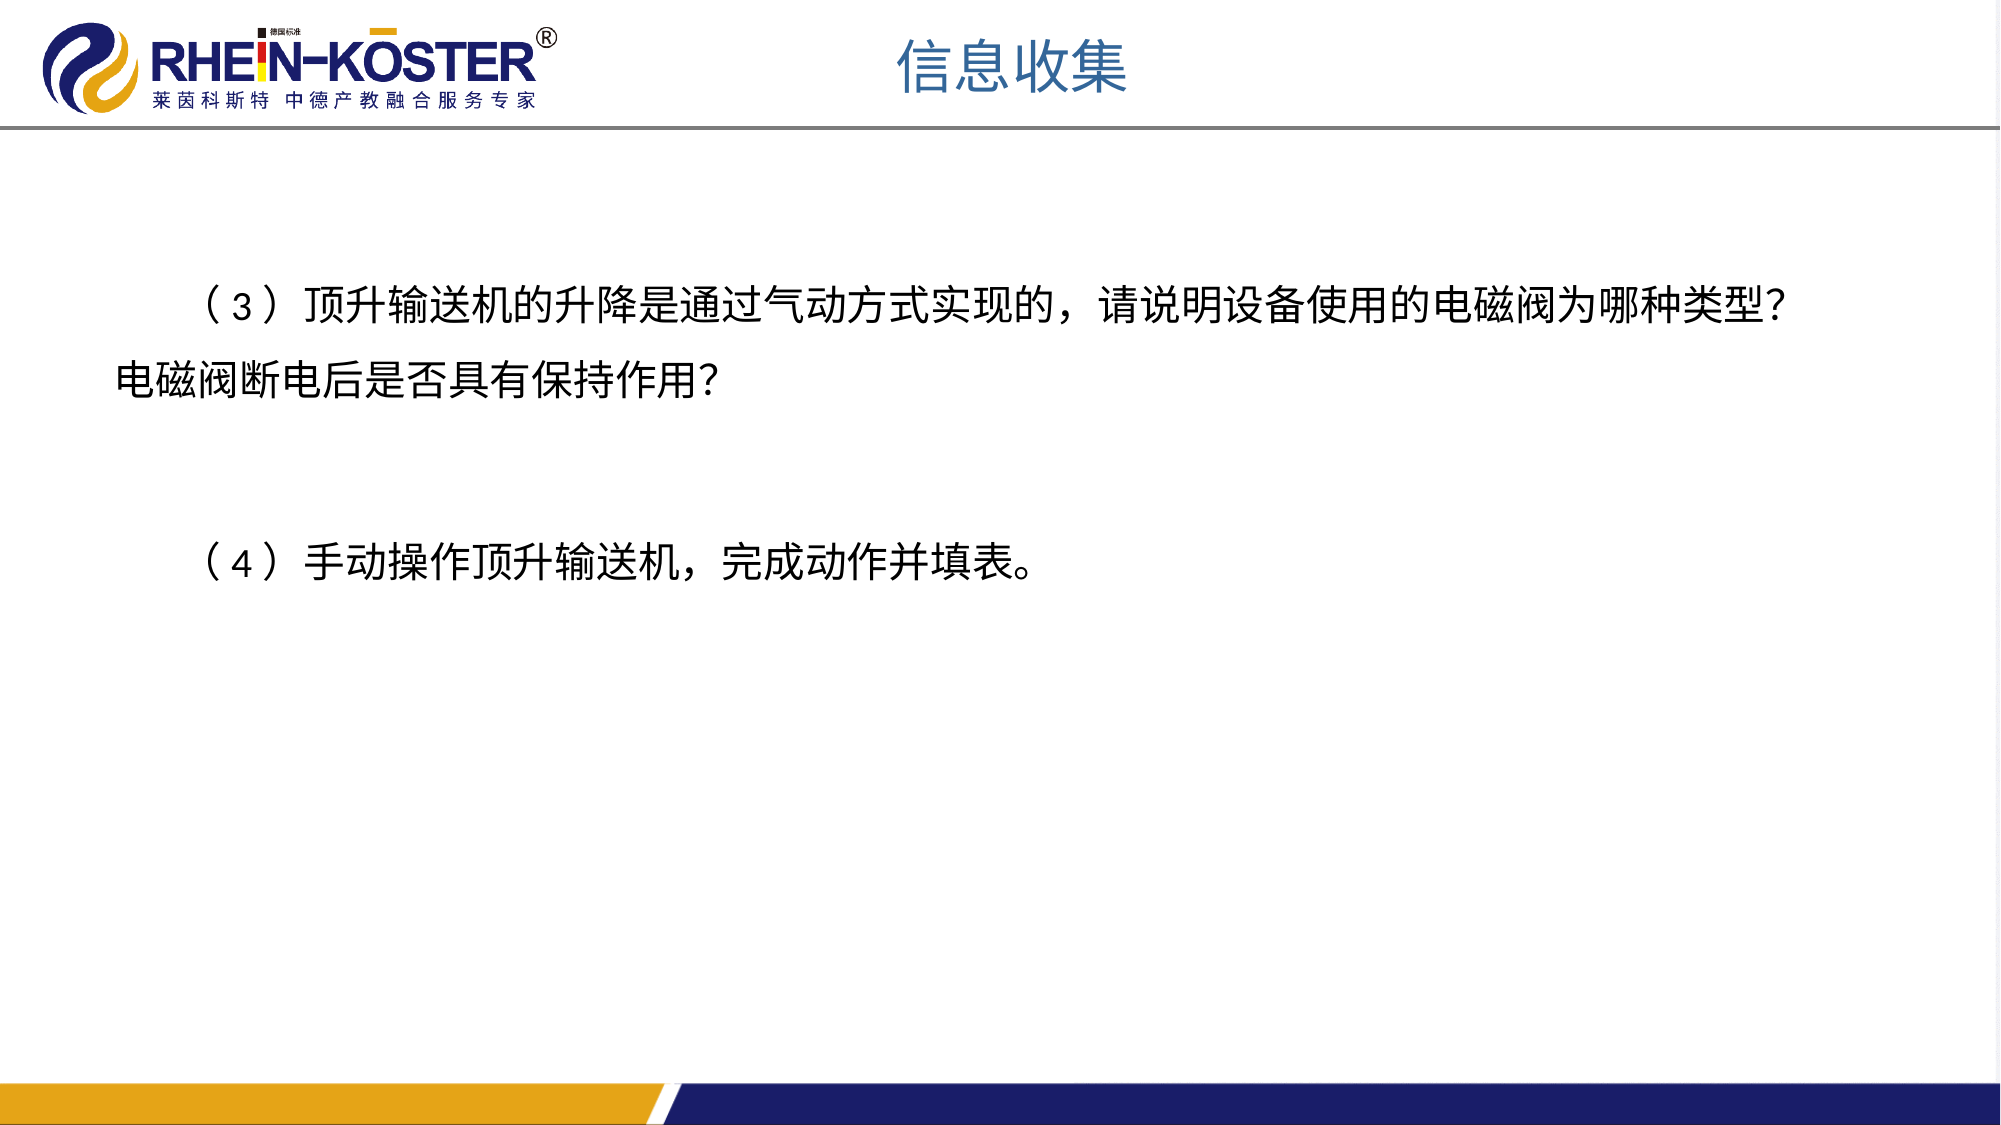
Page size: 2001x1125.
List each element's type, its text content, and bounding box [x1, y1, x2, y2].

picture [0, 0, 2001, 1125]
text_box （4）手动操作顶升输送机，完成动作并填表。 [99, 503, 1855, 594]
list 信息收集 [499, 31, 1525, 124]
text_box （3）顶升输送机的升降是通过气动方式实现的，请说明设备使用的电磁阀为哪种类型？电磁阀断电后是否具有保持作用？ [99, 246, 1855, 412]
